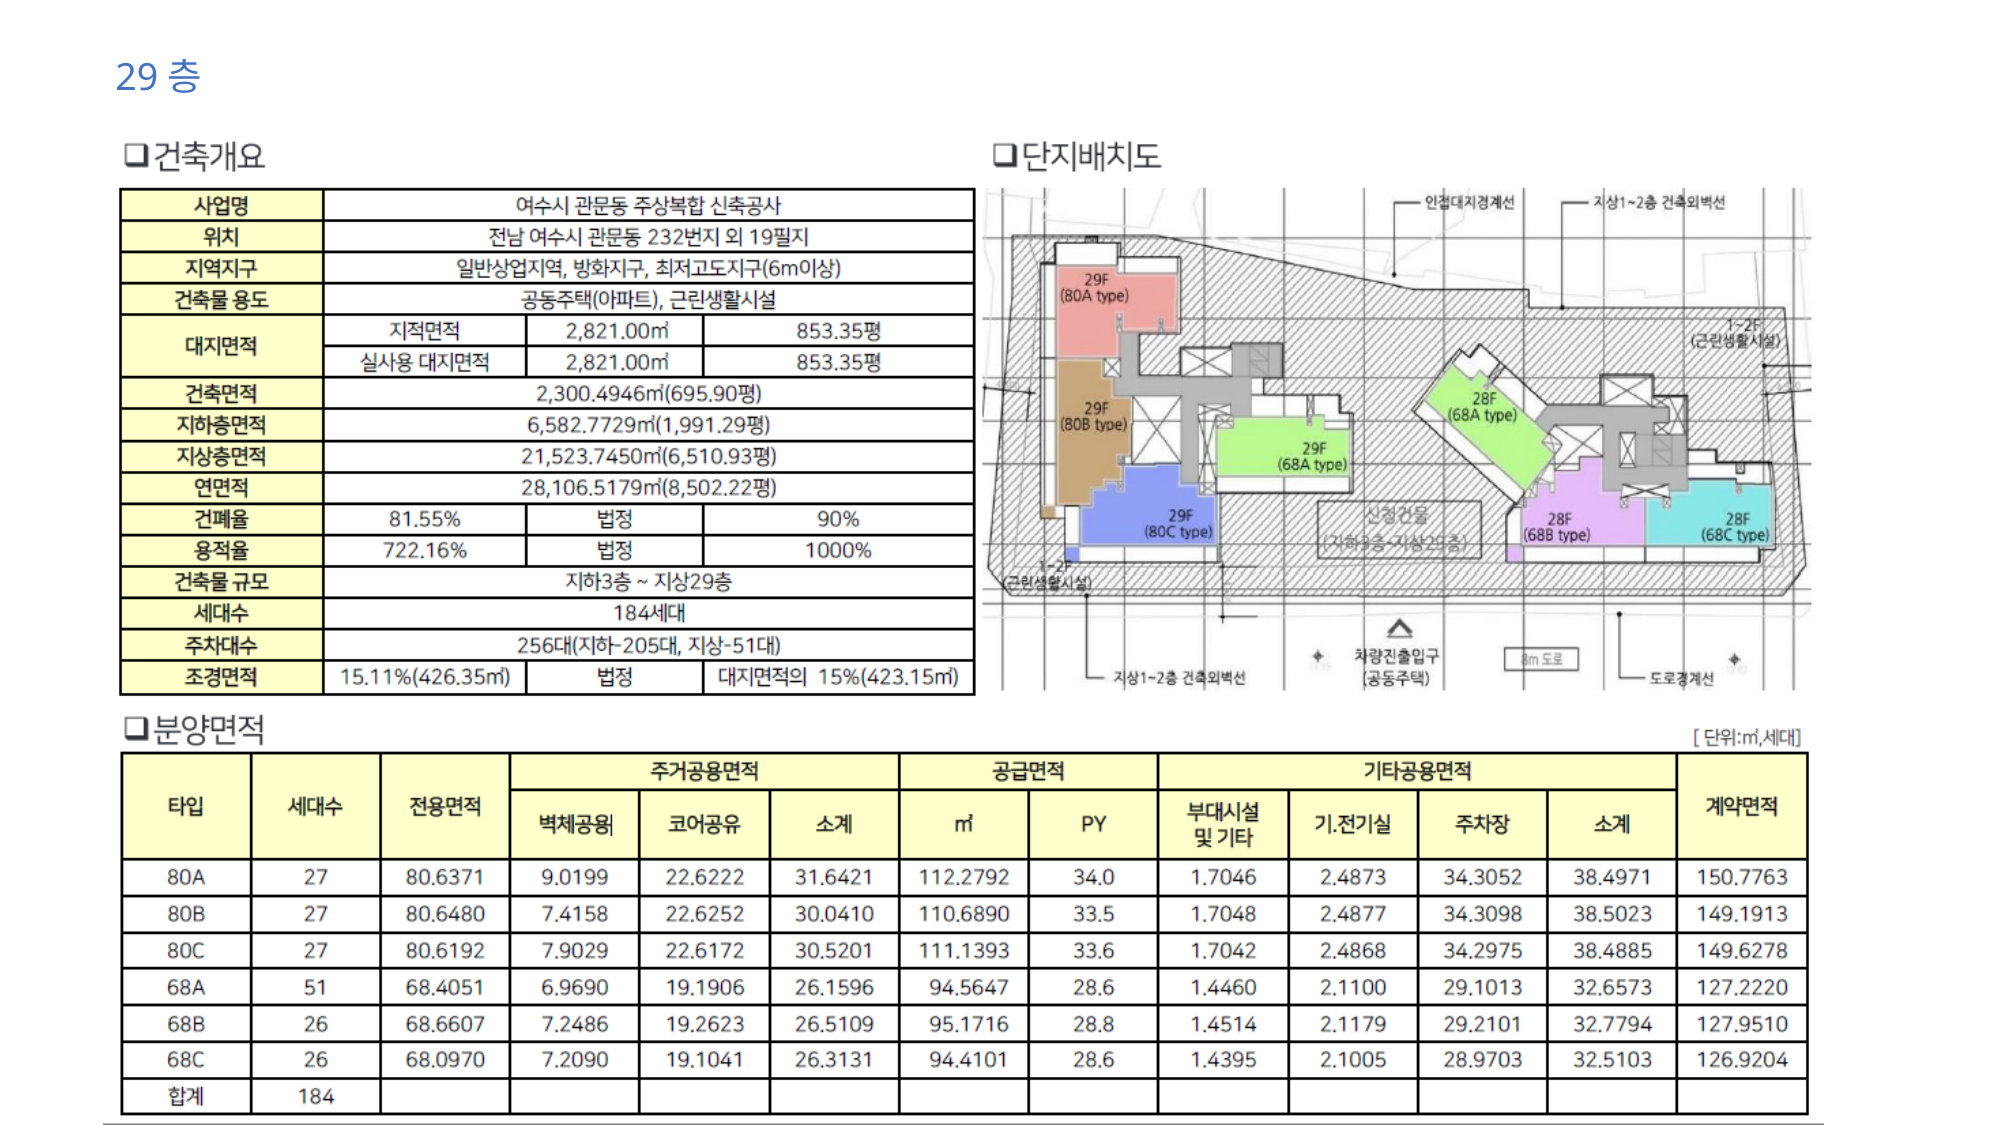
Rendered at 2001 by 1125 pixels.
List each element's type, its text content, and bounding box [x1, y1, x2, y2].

text_box 29층 [100, 45, 217, 105]
picture [103, 105, 1824, 1125]
